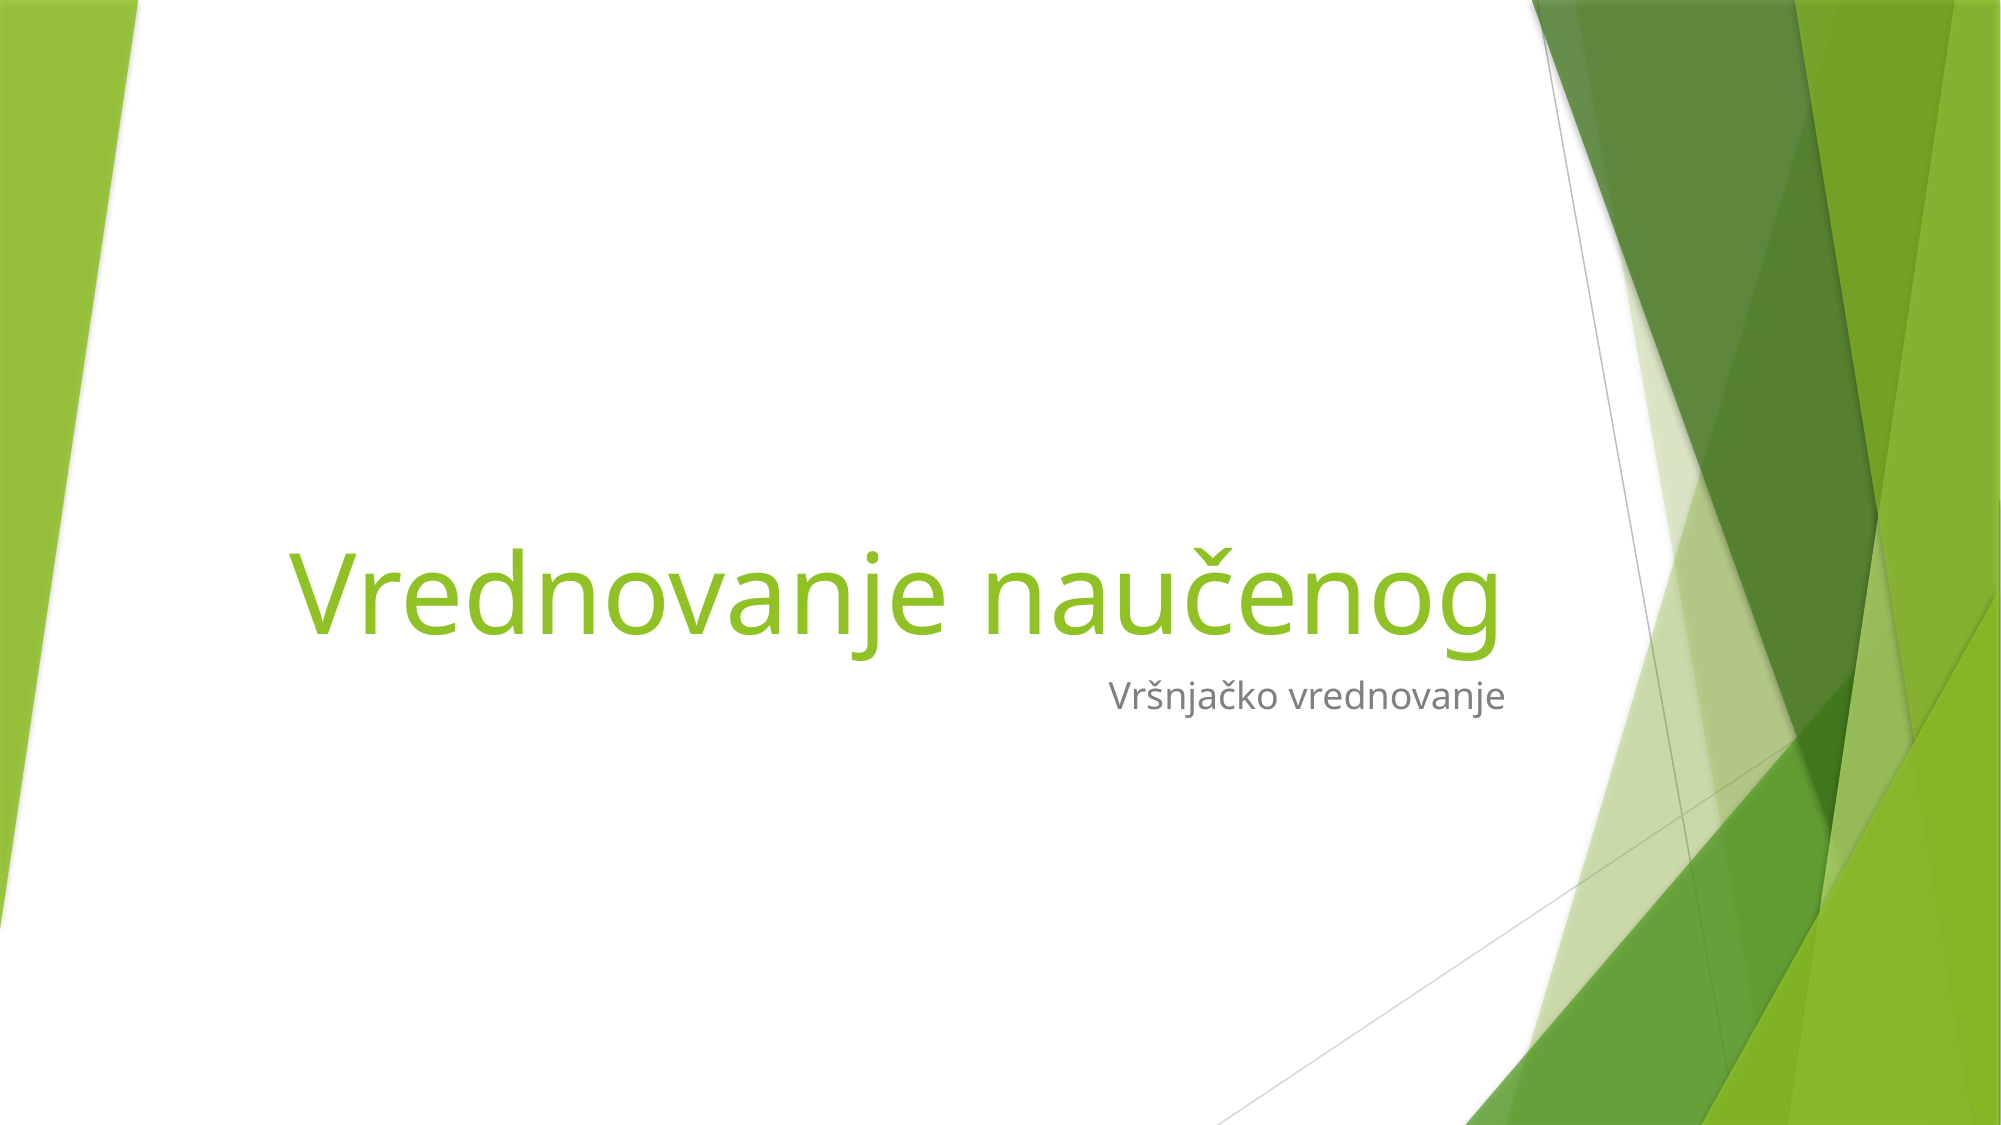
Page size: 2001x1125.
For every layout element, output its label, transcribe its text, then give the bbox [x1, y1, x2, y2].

title Vrednovanje naučenog [247, 394, 1522, 664]
subtitle Vršnjačko vrednovanje [247, 664, 1522, 845]
